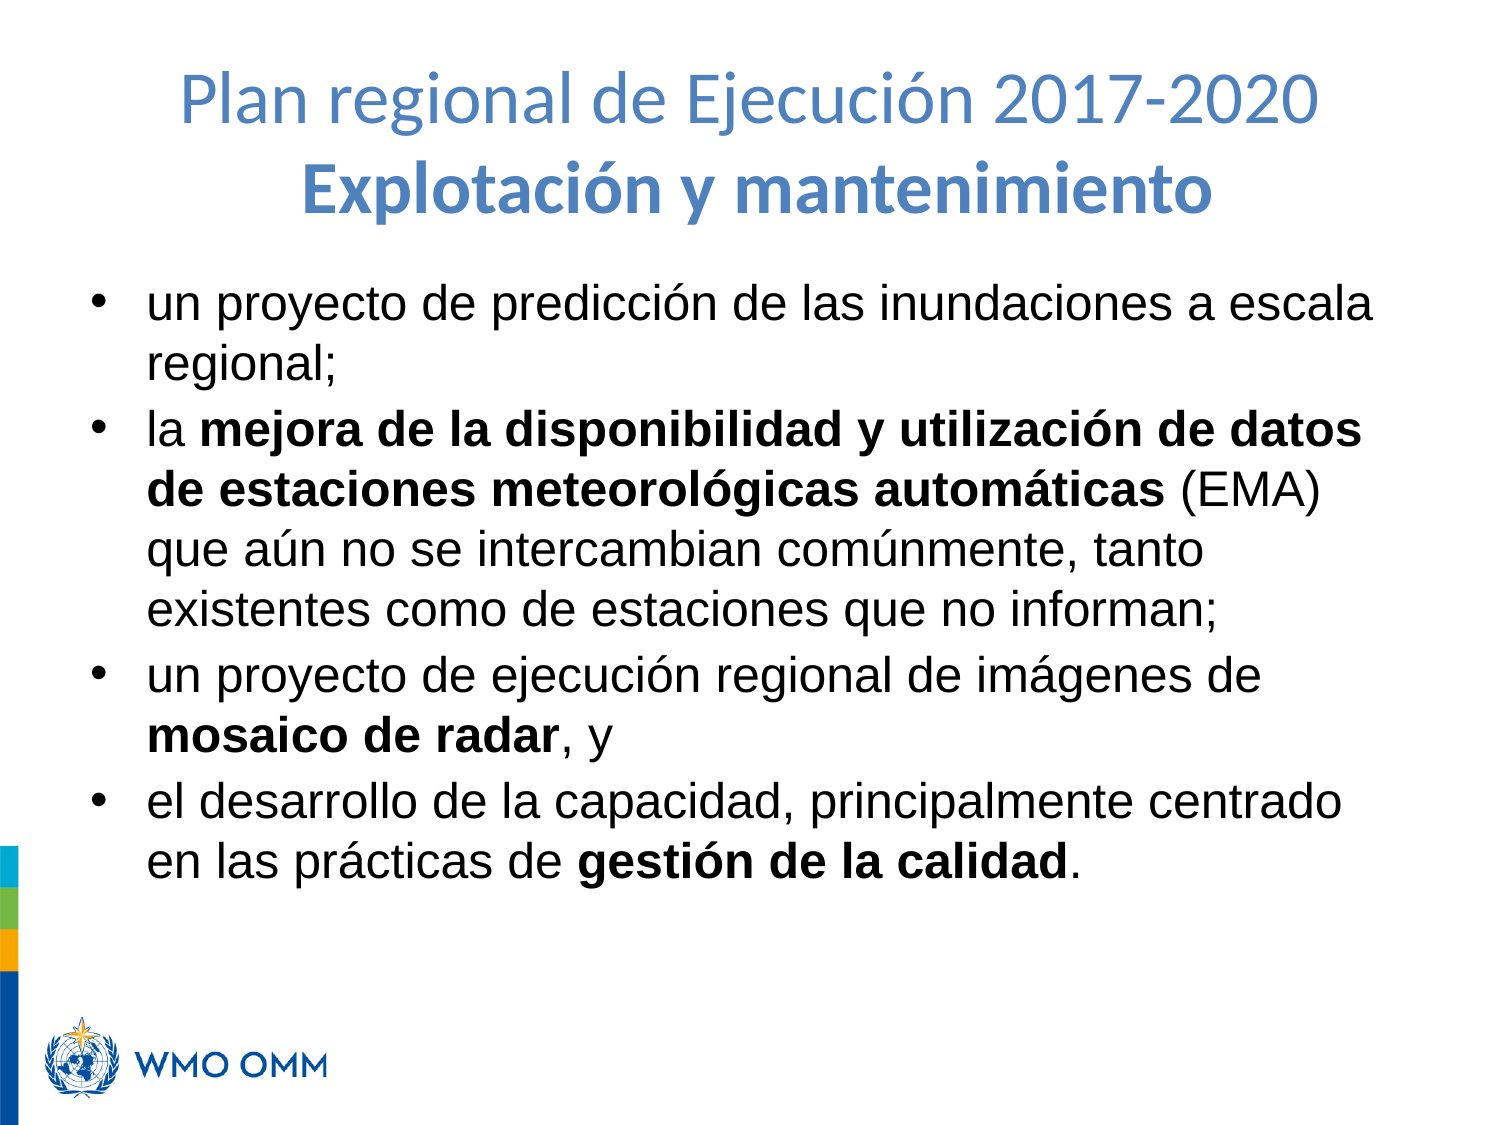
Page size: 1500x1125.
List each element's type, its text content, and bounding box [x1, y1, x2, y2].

title Plan regional de Ejecución 2017-2020 Explotación y mantenimiento [75, 45, 1425, 233]
list un proyecto de predicción de las inundaciones a escala regional; la mejora de la disponibilidad y utilización de datos de estaciones meteorológicas automáticas (EMA) que aún no se intercambian comúnmente, tanto existentes como de estaciones que no informan; un proyecto de ejecución regional de imágenes de mosaico de radar, y el desarrollo de la capacidad, principalmente centrado en las prácticas de gestión de la calidad. [75, 262, 1425, 1005]
picture [0, 845, 327, 1125]
